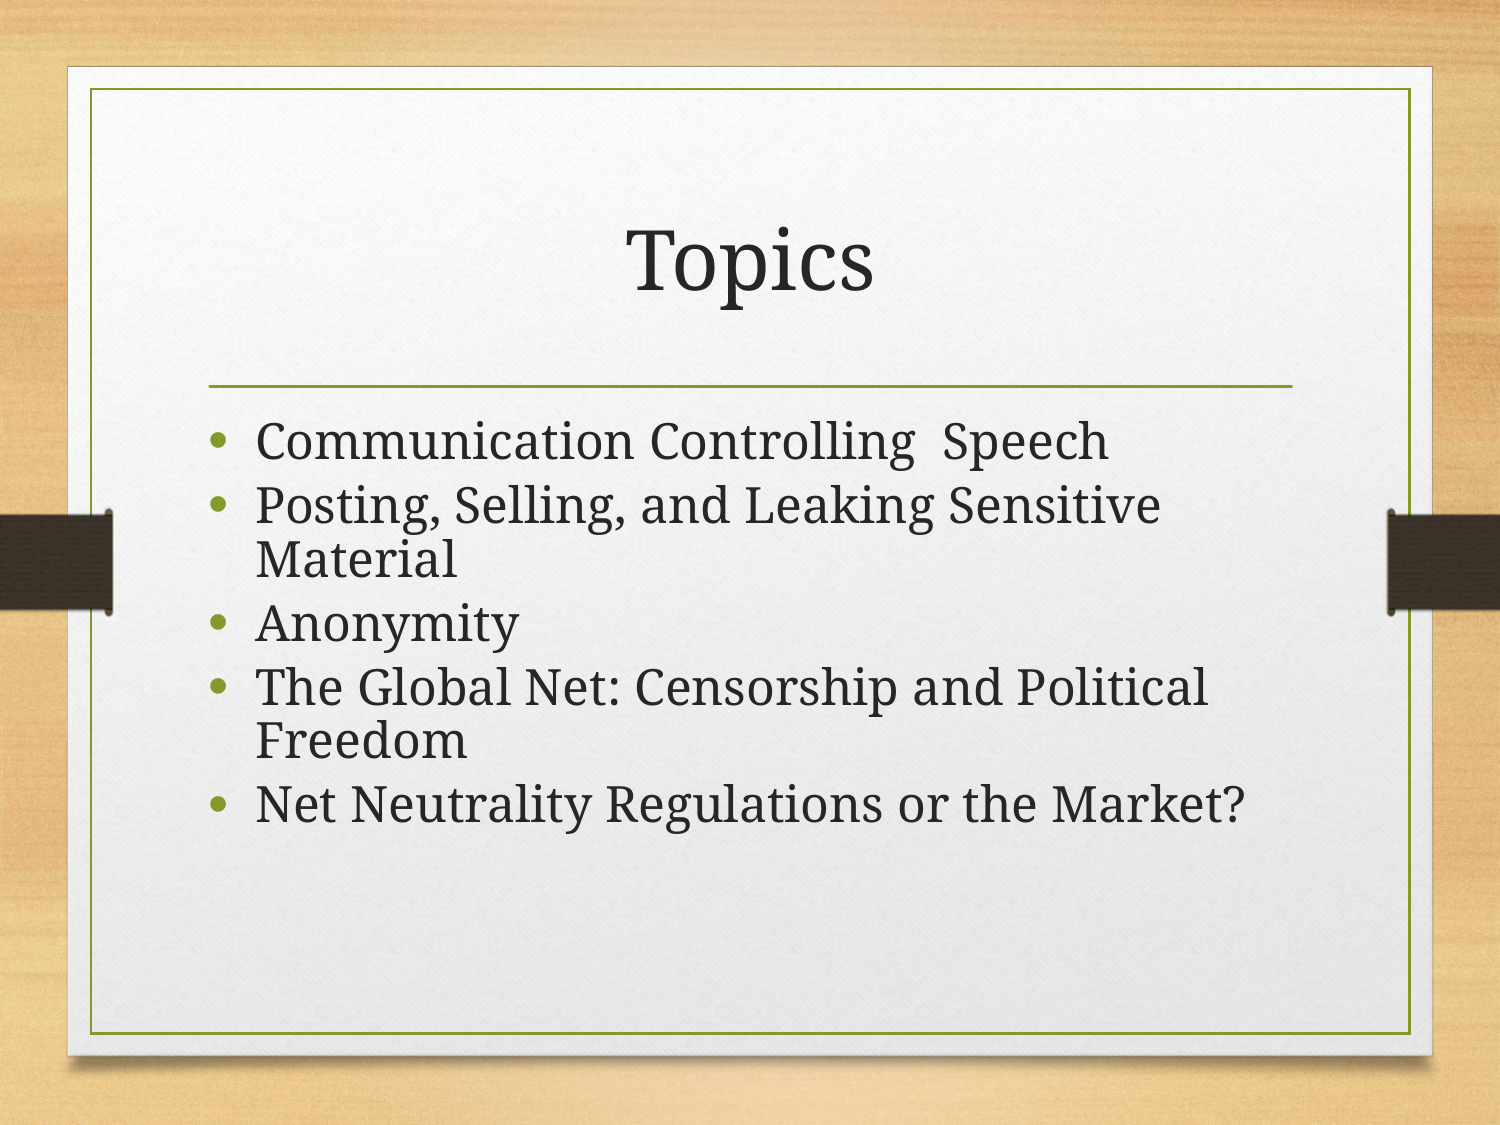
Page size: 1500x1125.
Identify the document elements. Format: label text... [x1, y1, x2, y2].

list Communication Controlling Speech Posting, Selling, and Leaking Sensitive Material Anonymity The Global Net: Censorship and Political Freedom Net Neutrality Regulations or the Market? [193, 408, 1309, 974]
picture [0, 0, 1500, 1125]
title Topics [193, 150, 1309, 365]
